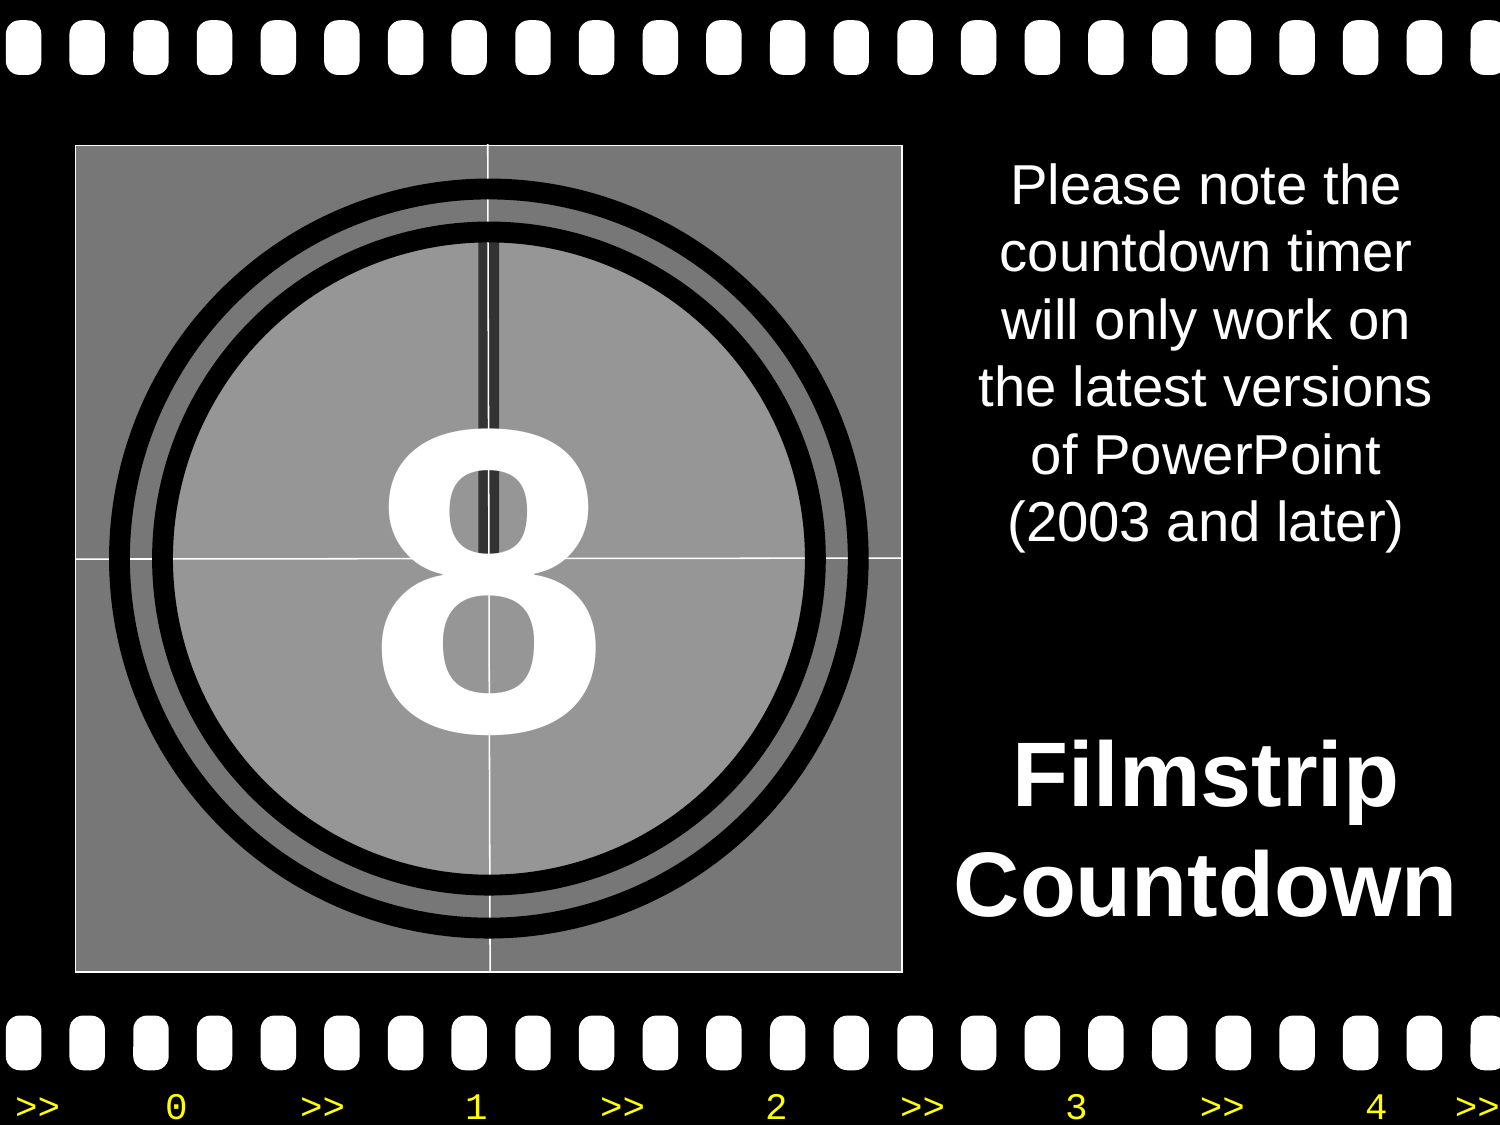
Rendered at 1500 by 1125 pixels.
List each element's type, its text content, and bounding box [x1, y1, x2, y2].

text_box [828, 559, 902, 707]
text_box [75, 145, 487, 559]
text_box Filmstrip Countdown [804, 707, 1500, 1032]
text_box [488, 145, 902, 558]
text_box [119, 392, 159, 725]
text_box [331, 893, 646, 929]
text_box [164, 231, 813, 886]
text_box [319, 188, 658, 230]
text_box [75, 560, 804, 972]
text_box [818, 390, 859, 707]
text_box Please note the countdown timer will only work on the latest versions of PowerPoint (2003 and later) [961, 140, 1450, 561]
